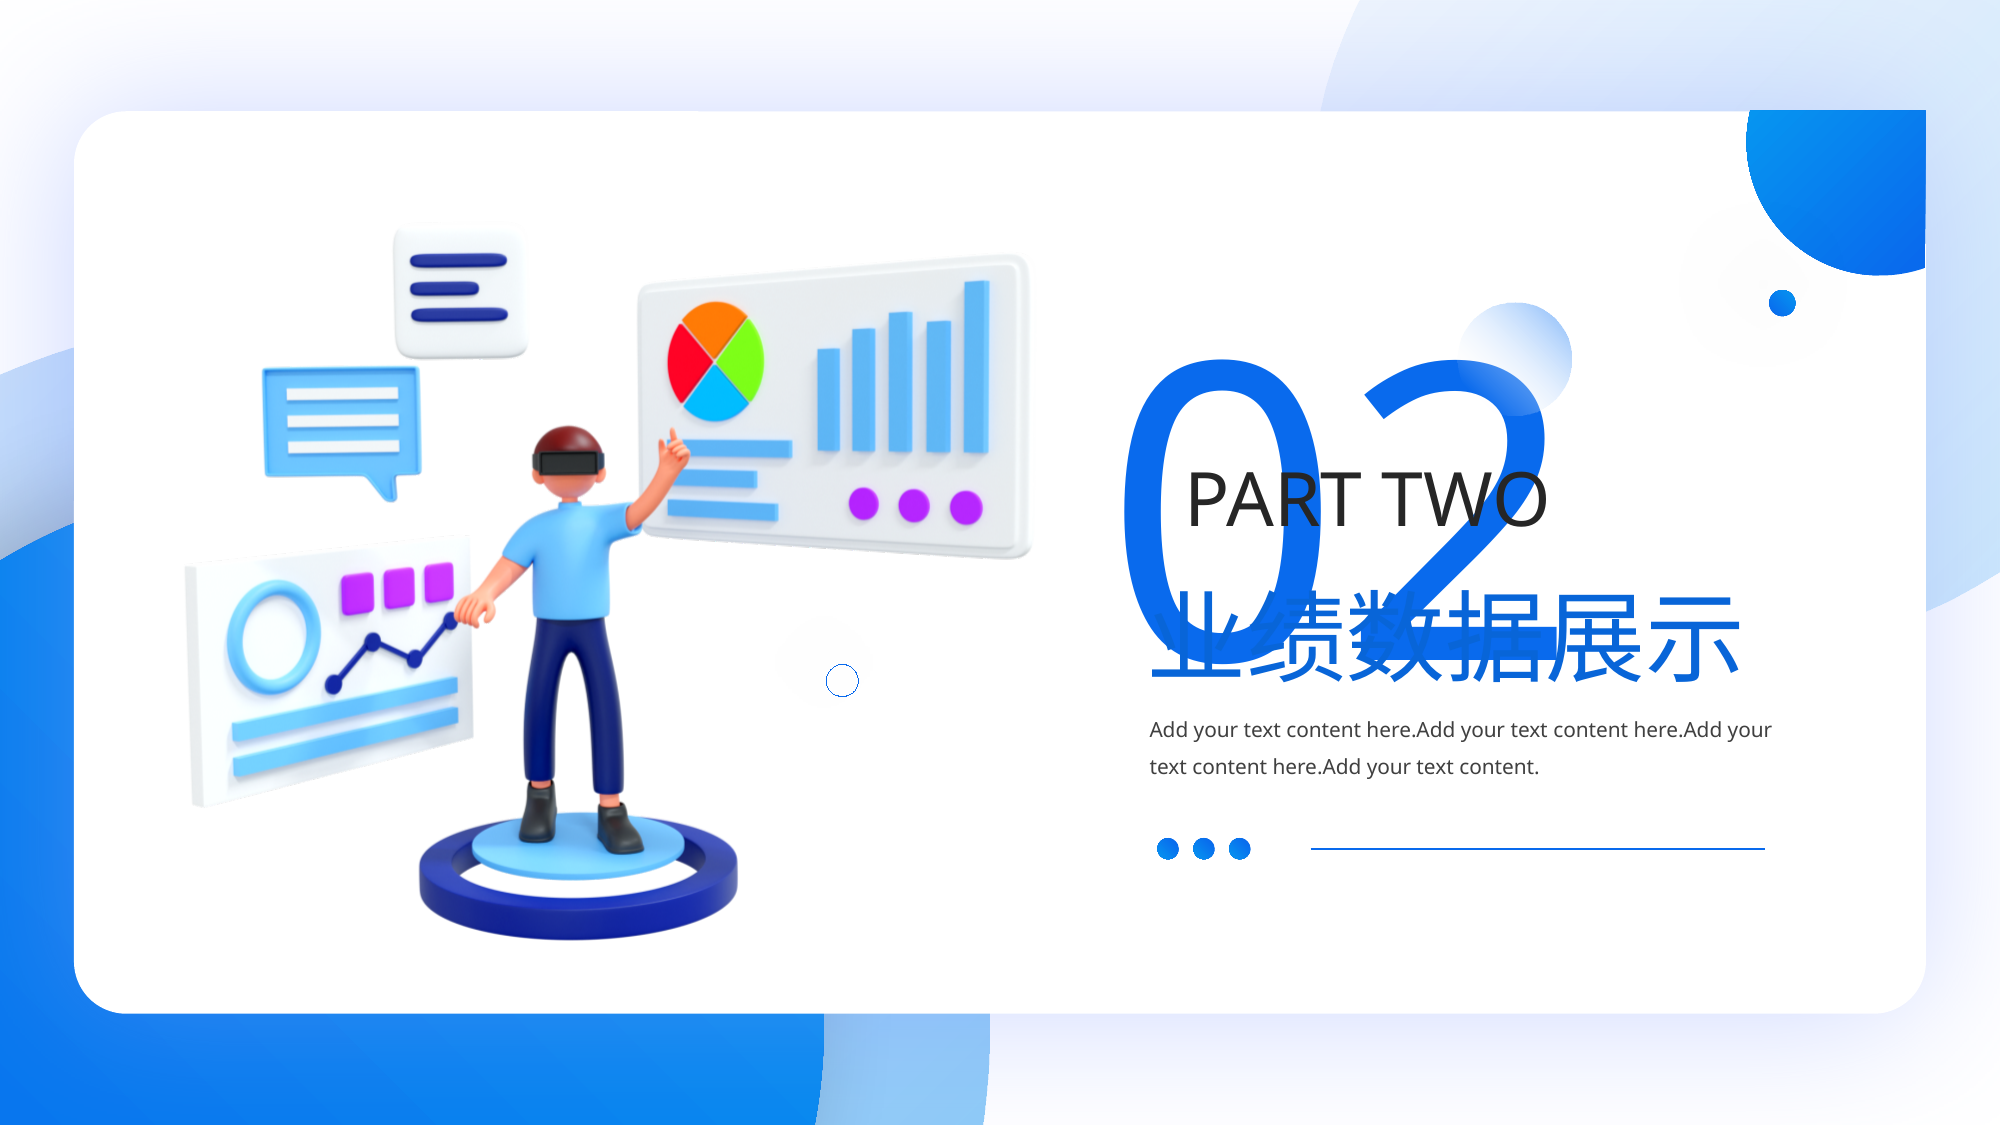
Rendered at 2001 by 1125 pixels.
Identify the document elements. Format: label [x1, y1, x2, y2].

text_box [0, 0, 2000, 1125]
